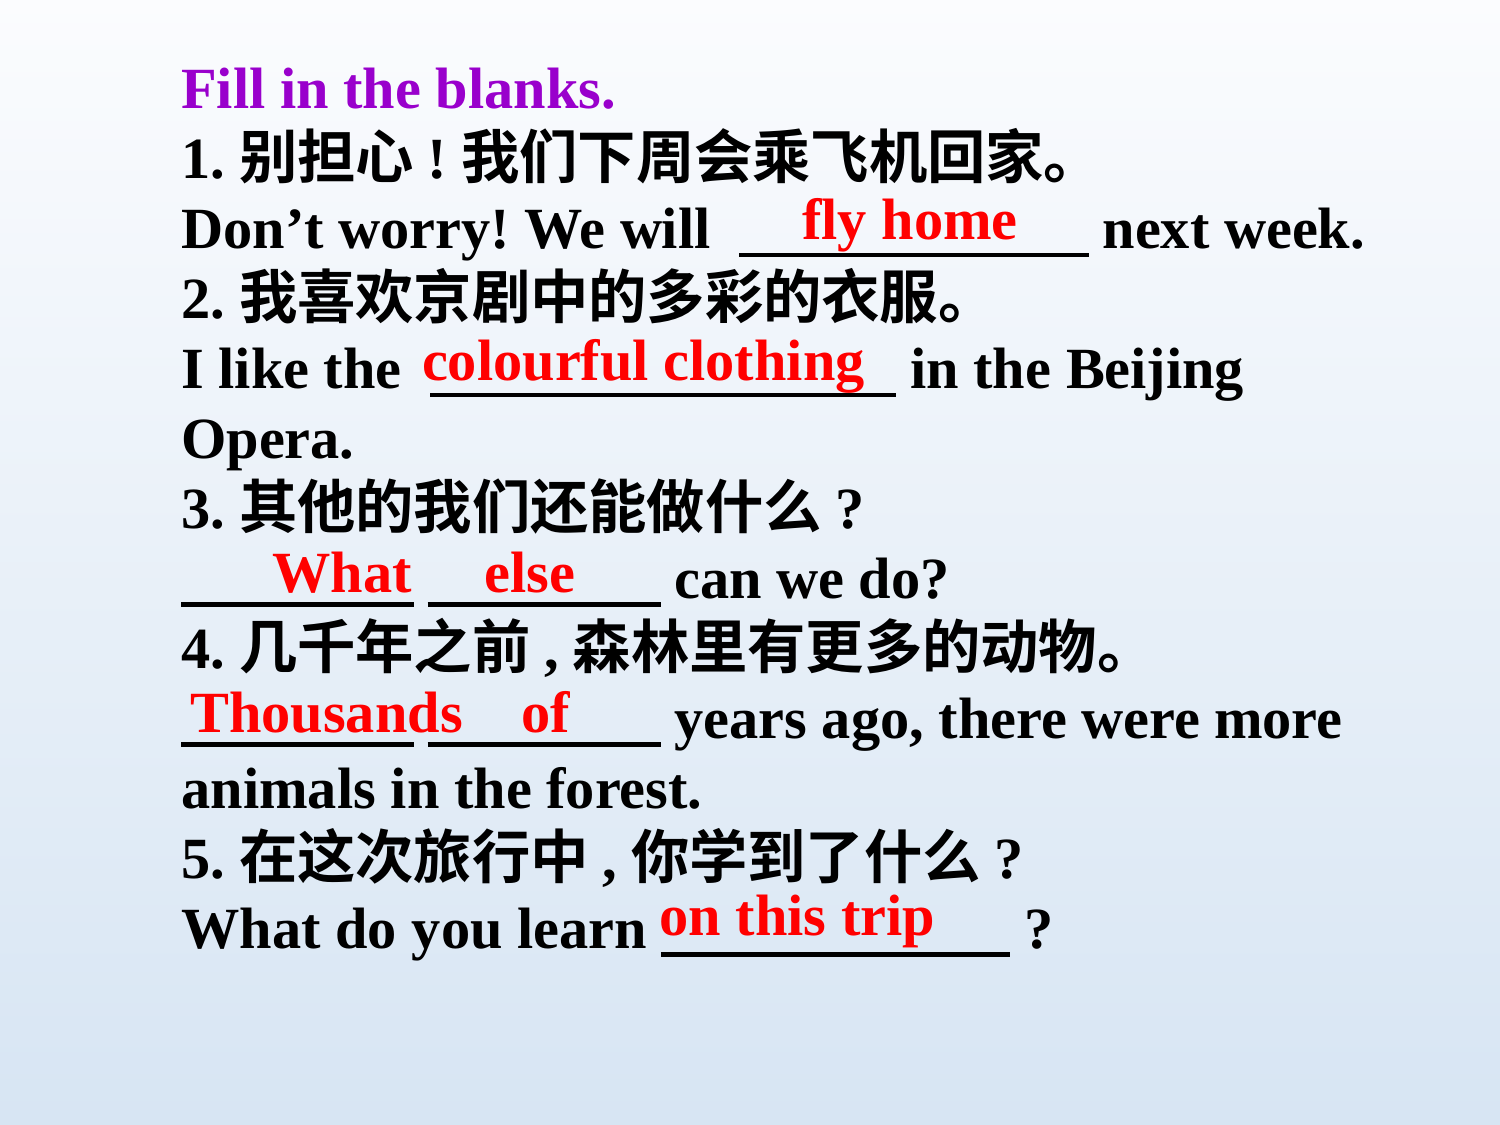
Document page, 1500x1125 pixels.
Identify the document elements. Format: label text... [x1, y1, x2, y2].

text_box on this trip [644, 869, 997, 955]
text_box Thousands of [175, 667, 632, 752]
text_box fly home [787, 173, 1033, 259]
text_box What else [257, 527, 657, 612]
text_box colourful clothing [407, 314, 880, 400]
text_box Fill in the blanks. 1.别担心!我们下周会乘飞机回家。 Don’t worry! We will next week. 2.我喜欢京剧中的多彩的衣服。 I like the in the Beijing Opera. 3.其他的我们还能做什么? can we do? 4.几千年之前,森林里有更多的动物。 years ago, there were more animals in the forest. 5.在这次旅行中,你学到了什么? What do you learn ? [166, 42, 1392, 1038]
